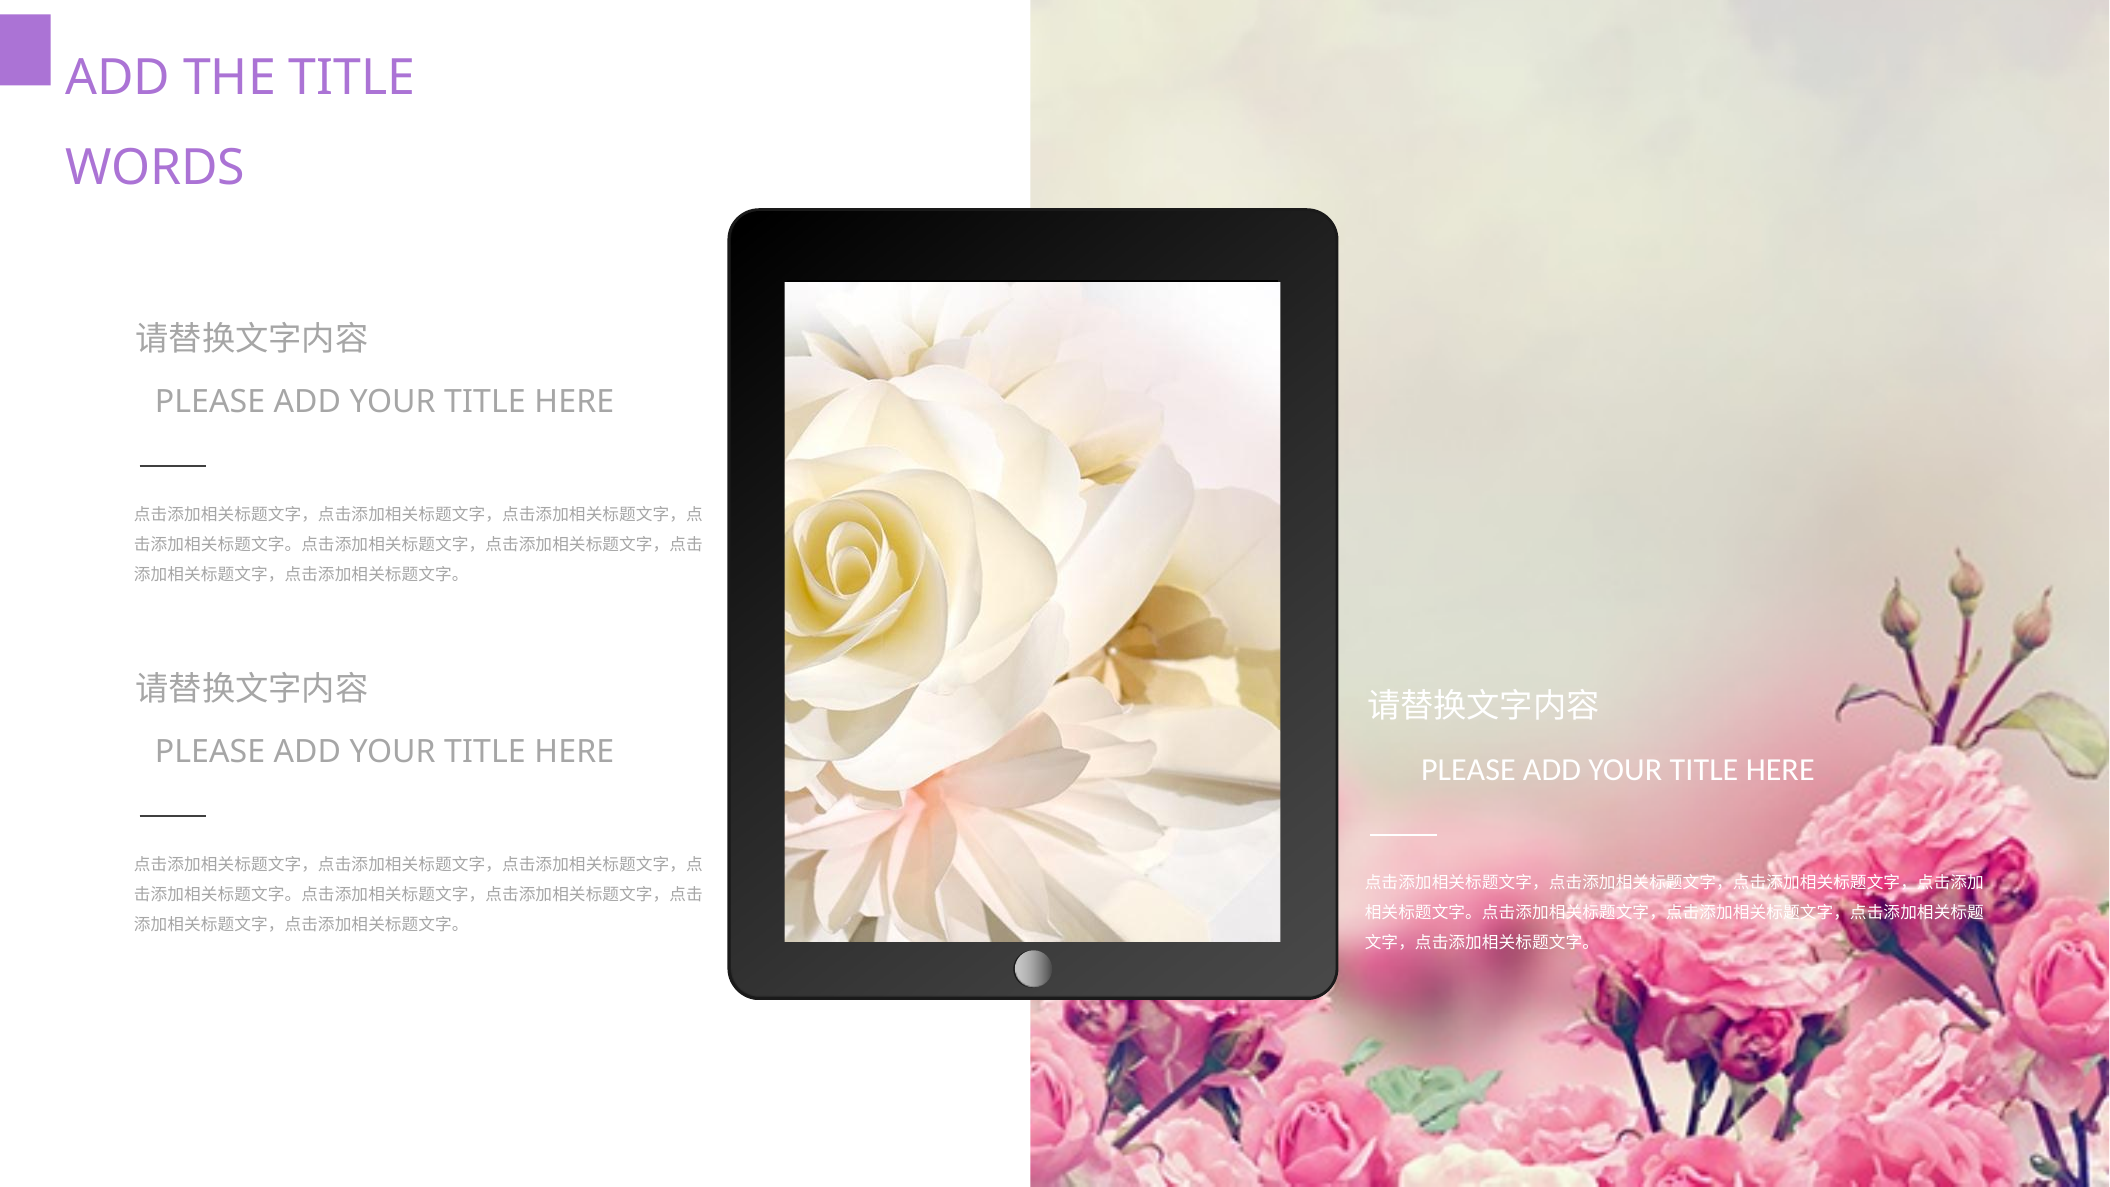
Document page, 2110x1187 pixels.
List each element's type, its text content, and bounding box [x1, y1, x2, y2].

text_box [119, 659, 727, 943]
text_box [119, 309, 727, 593]
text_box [1349, 676, 2000, 961]
text_box ADD THE TITLE WORDS [50, 7, 583, 202]
text_box [1029, 0, 2110, 1187]
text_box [726, 208, 1339, 1000]
